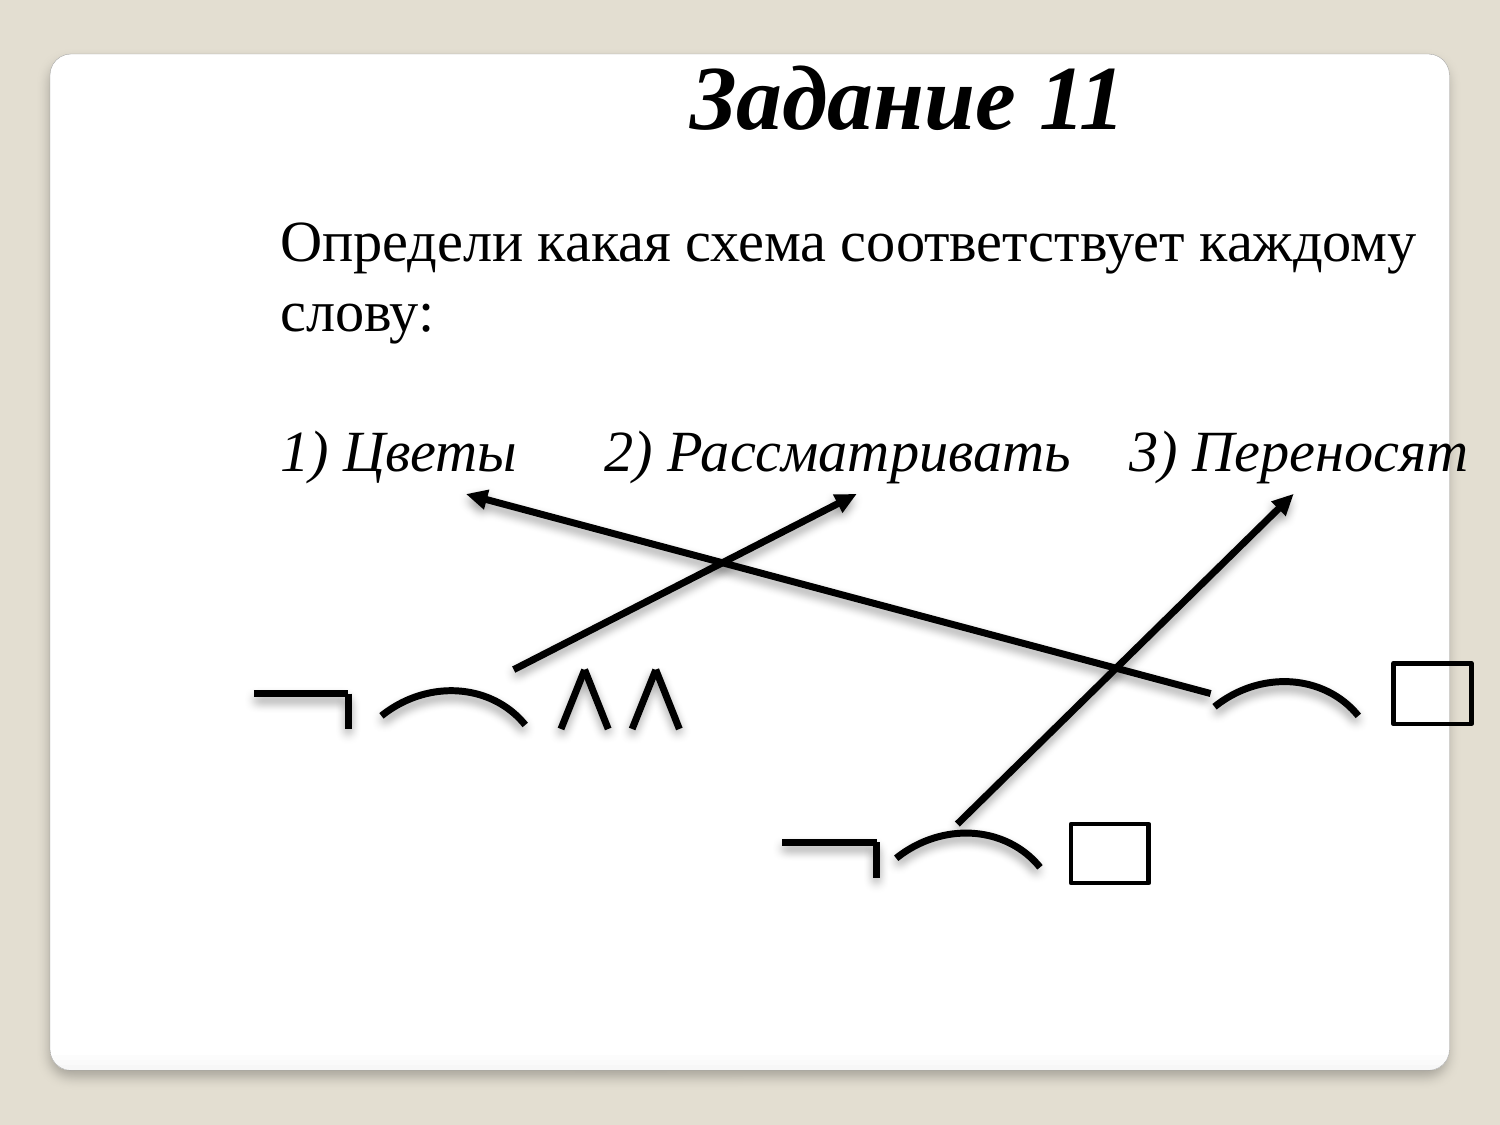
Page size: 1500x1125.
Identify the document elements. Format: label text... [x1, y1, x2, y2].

text_box Задание 11 [316, 30, 1500, 156]
text_box [379, 687, 528, 792]
text_box [1300, 679, 1362, 763]
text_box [560, 708, 577, 730]
text_box [1393, 663, 1472, 724]
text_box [584, 708, 609, 730]
text_box [894, 830, 1043, 934]
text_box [466, 493, 956, 694]
text_box [1070, 837, 1149, 884]
text_box Определи какая схема соответствует каждому слову: 1) Цветы 2) Рассматривать 3) Переносят [265, 196, 1500, 491]
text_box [513, 493, 857, 670]
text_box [631, 708, 648, 730]
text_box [957, 493, 1294, 825]
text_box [655, 708, 680, 730]
